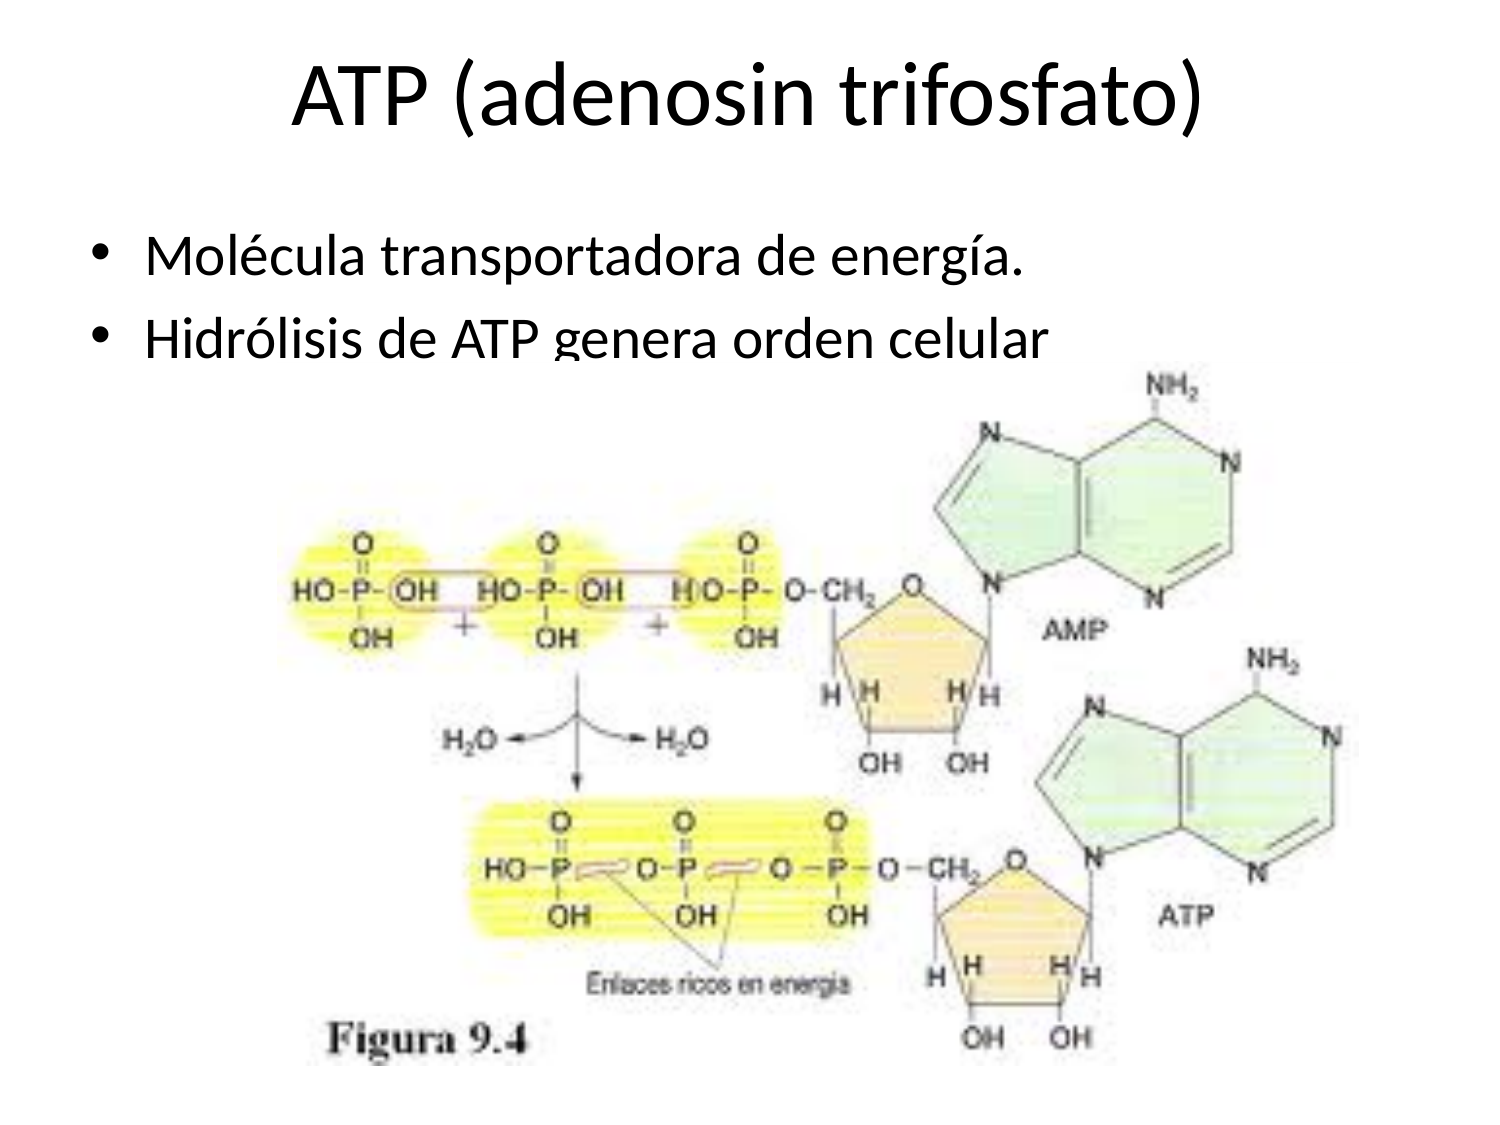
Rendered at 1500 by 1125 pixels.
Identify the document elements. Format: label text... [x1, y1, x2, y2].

list Molécula transportadora de energía. Hidrólisis de ATP genera orden celular [75, 208, 1425, 379]
title ATP (adenosin trifosfato) [75, 0, 1425, 183]
picture [277, 361, 1359, 1066]
